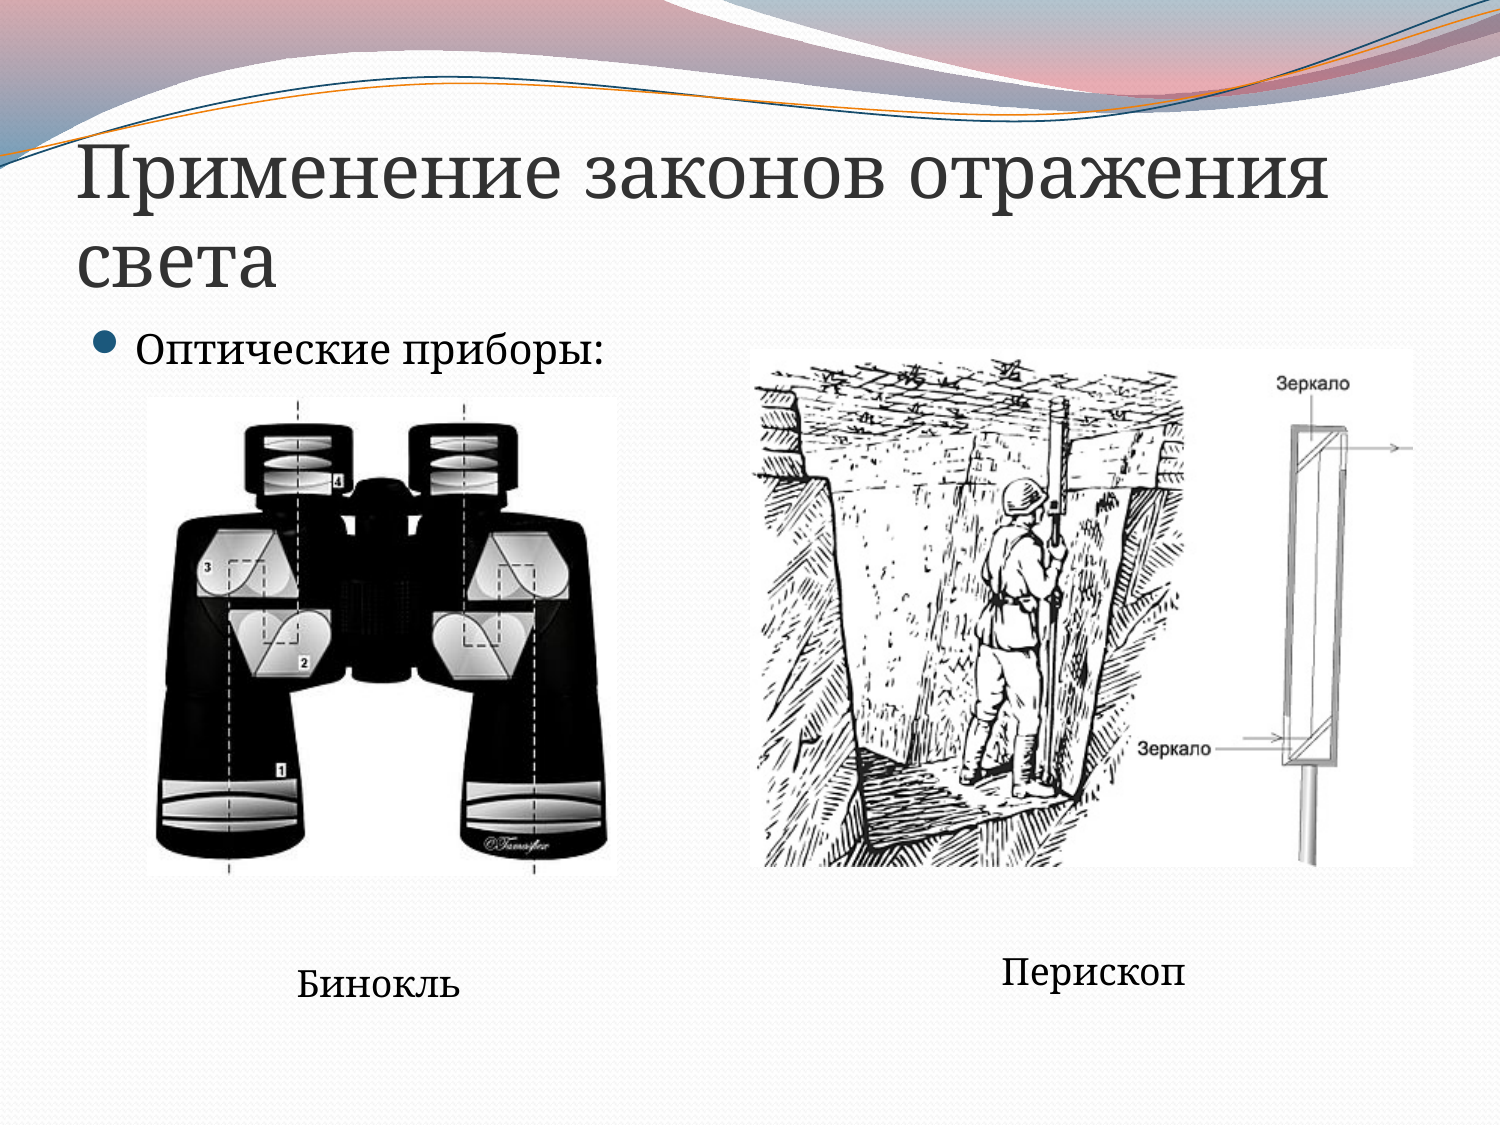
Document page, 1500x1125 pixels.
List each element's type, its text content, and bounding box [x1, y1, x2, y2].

list Оптические приборы: [75, 314, 738, 1043]
text_box Бинокль [171, 952, 597, 1012]
picture [147, 396, 617, 876]
title Применение законов отражения света [75, 115, 1425, 303]
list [749, 349, 1413, 867]
text_box Перископ [809, 940, 1388, 1001]
